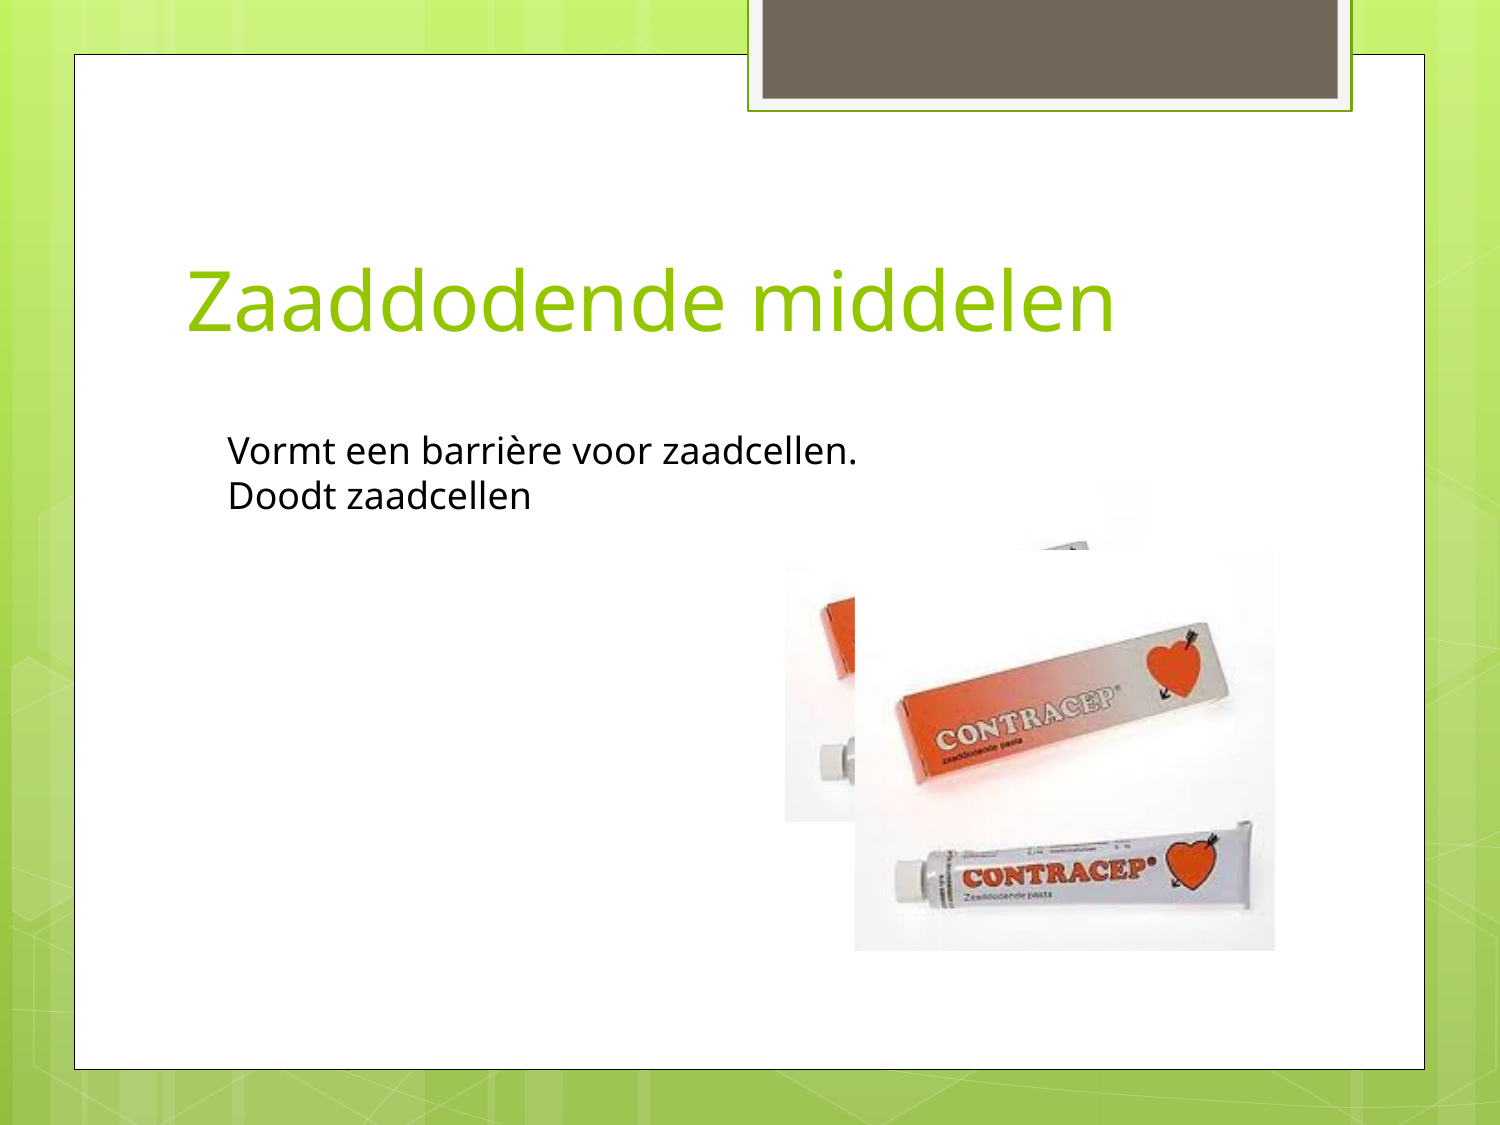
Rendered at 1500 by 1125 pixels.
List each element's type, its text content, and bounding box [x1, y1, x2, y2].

picture [854, 550, 1276, 951]
title Zaaddodende middelen [171, 168, 1324, 357]
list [785, 479, 1145, 823]
text_box Vormt een barrière voor zaadcellen. Doodt zaadcellen [212, 419, 874, 525]
